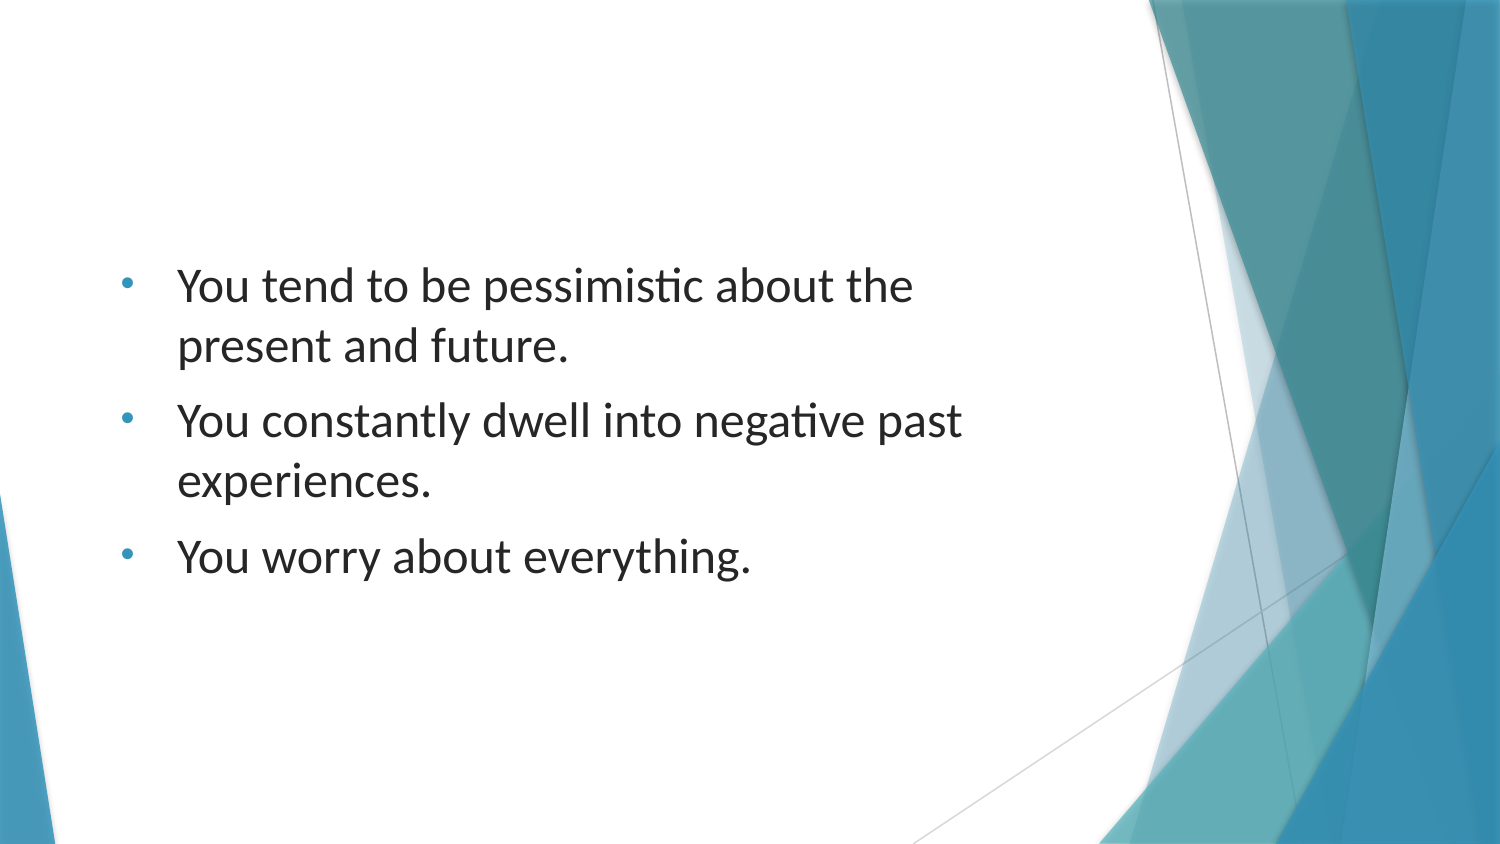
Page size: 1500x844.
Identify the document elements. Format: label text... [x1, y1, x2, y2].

text_box You tend to be pessimistic about the present and future. You constantly dwell into negative past experiences. You worry about everything. [105, 244, 1058, 672]
